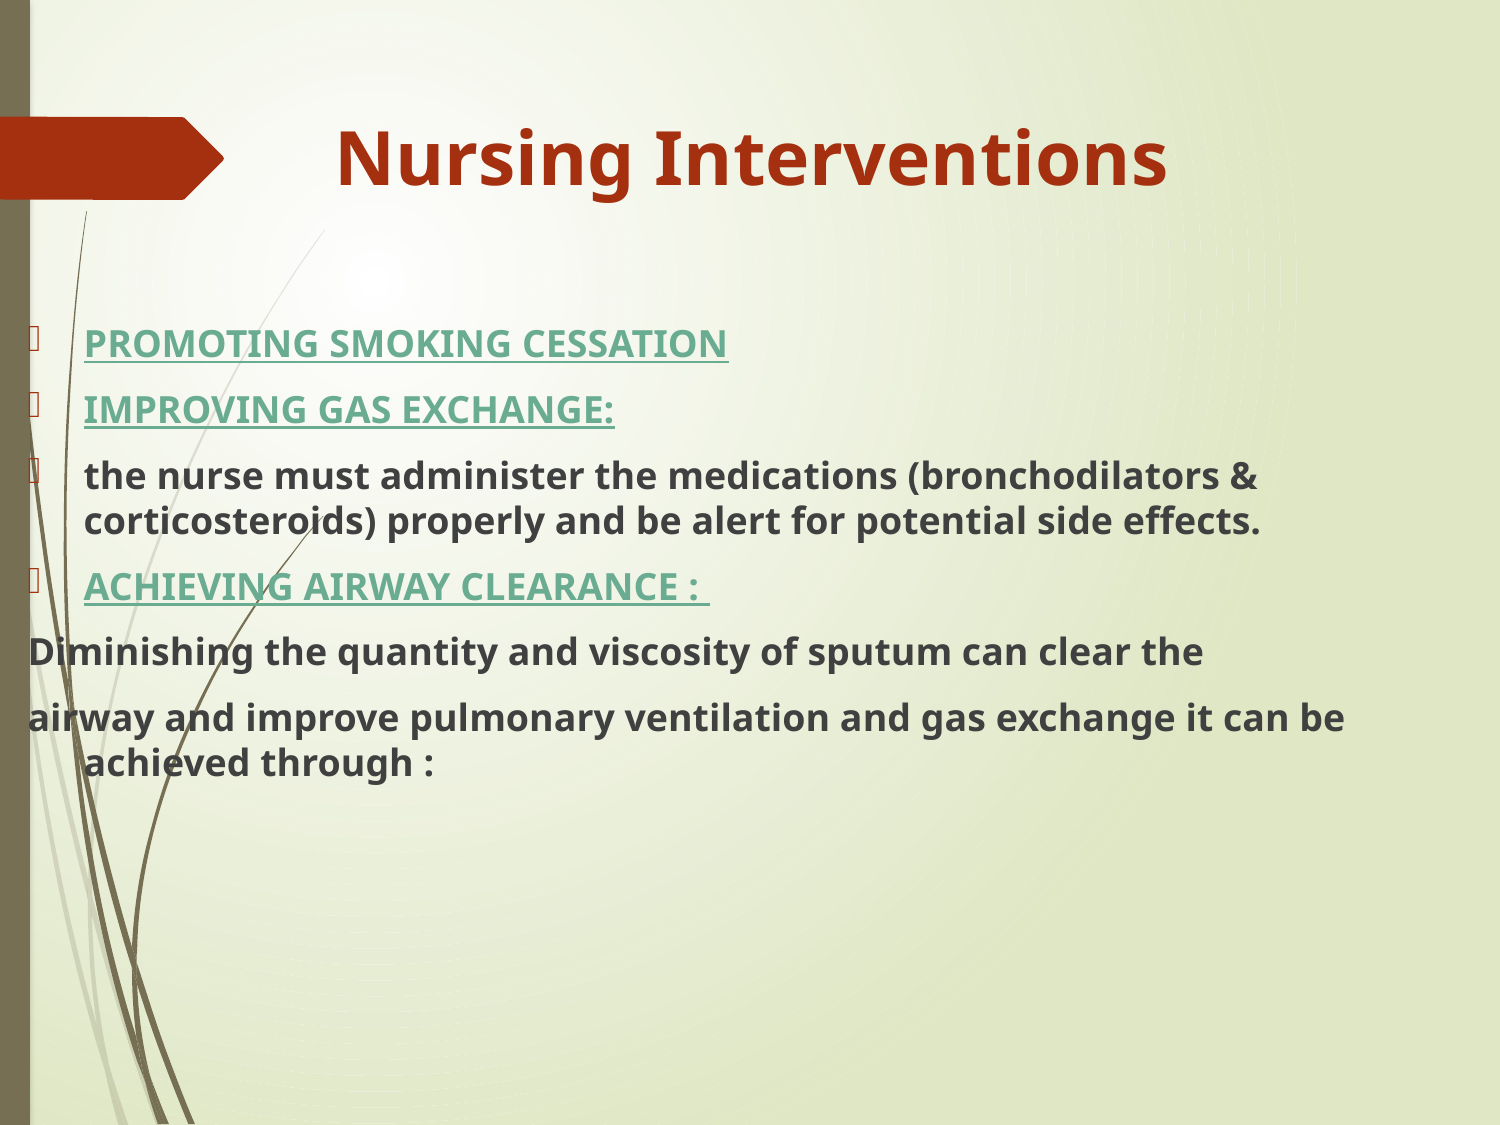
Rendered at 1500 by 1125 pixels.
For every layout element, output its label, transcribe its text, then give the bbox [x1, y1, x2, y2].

list PROMOTING SMOKING CESSATION IMPROVING GAS EXCHANGE: the nurse must administer the medications (bronchodilators & corticosteroids) properly and be alert for potential side effects. ACHIEVING AIRWAY CLEARANCE : Diminishing the quantity and viscosity of sputum can clear the airway and improve pulmonary ventilation and gas exchange it can be achieved through : [12, 312, 1500, 1125]
title Nursing Interventions [319, 102, 1400, 312]
